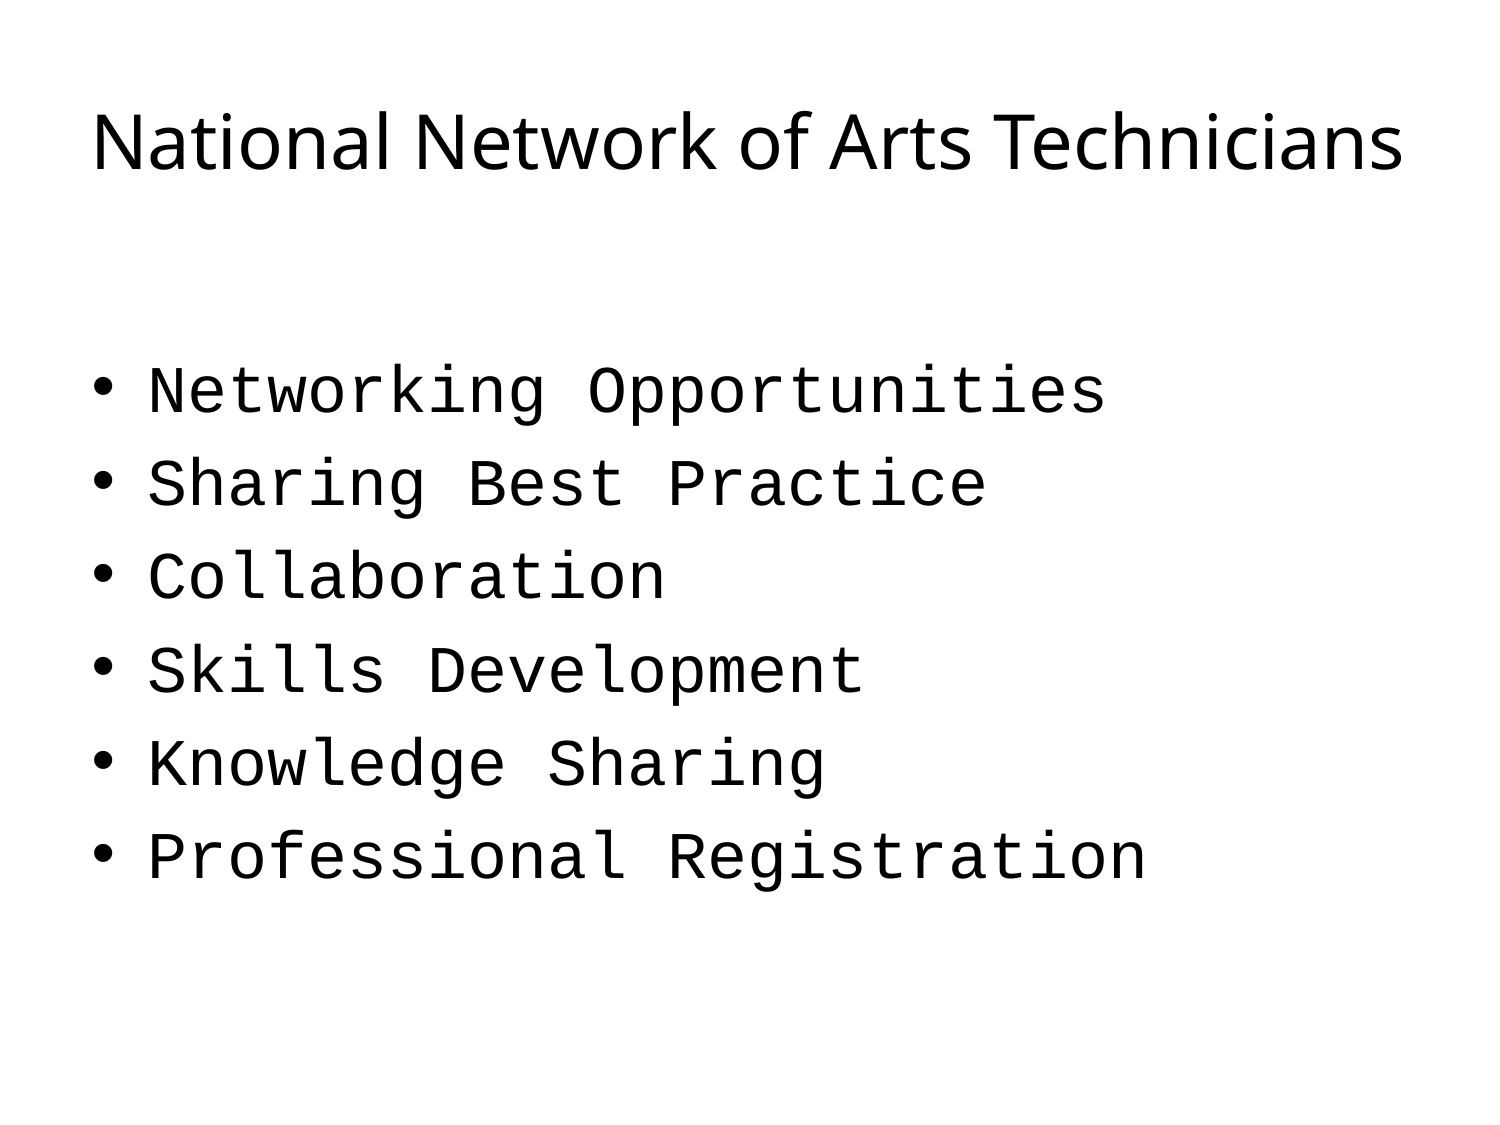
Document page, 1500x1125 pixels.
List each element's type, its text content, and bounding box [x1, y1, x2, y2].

title National Network of Arts Technicians [75, 45, 1425, 233]
list Networking Opportunities Sharing Best Practice Collaboration Skills Development Knowledge Sharing Professional Registration [76, 338, 1427, 976]
